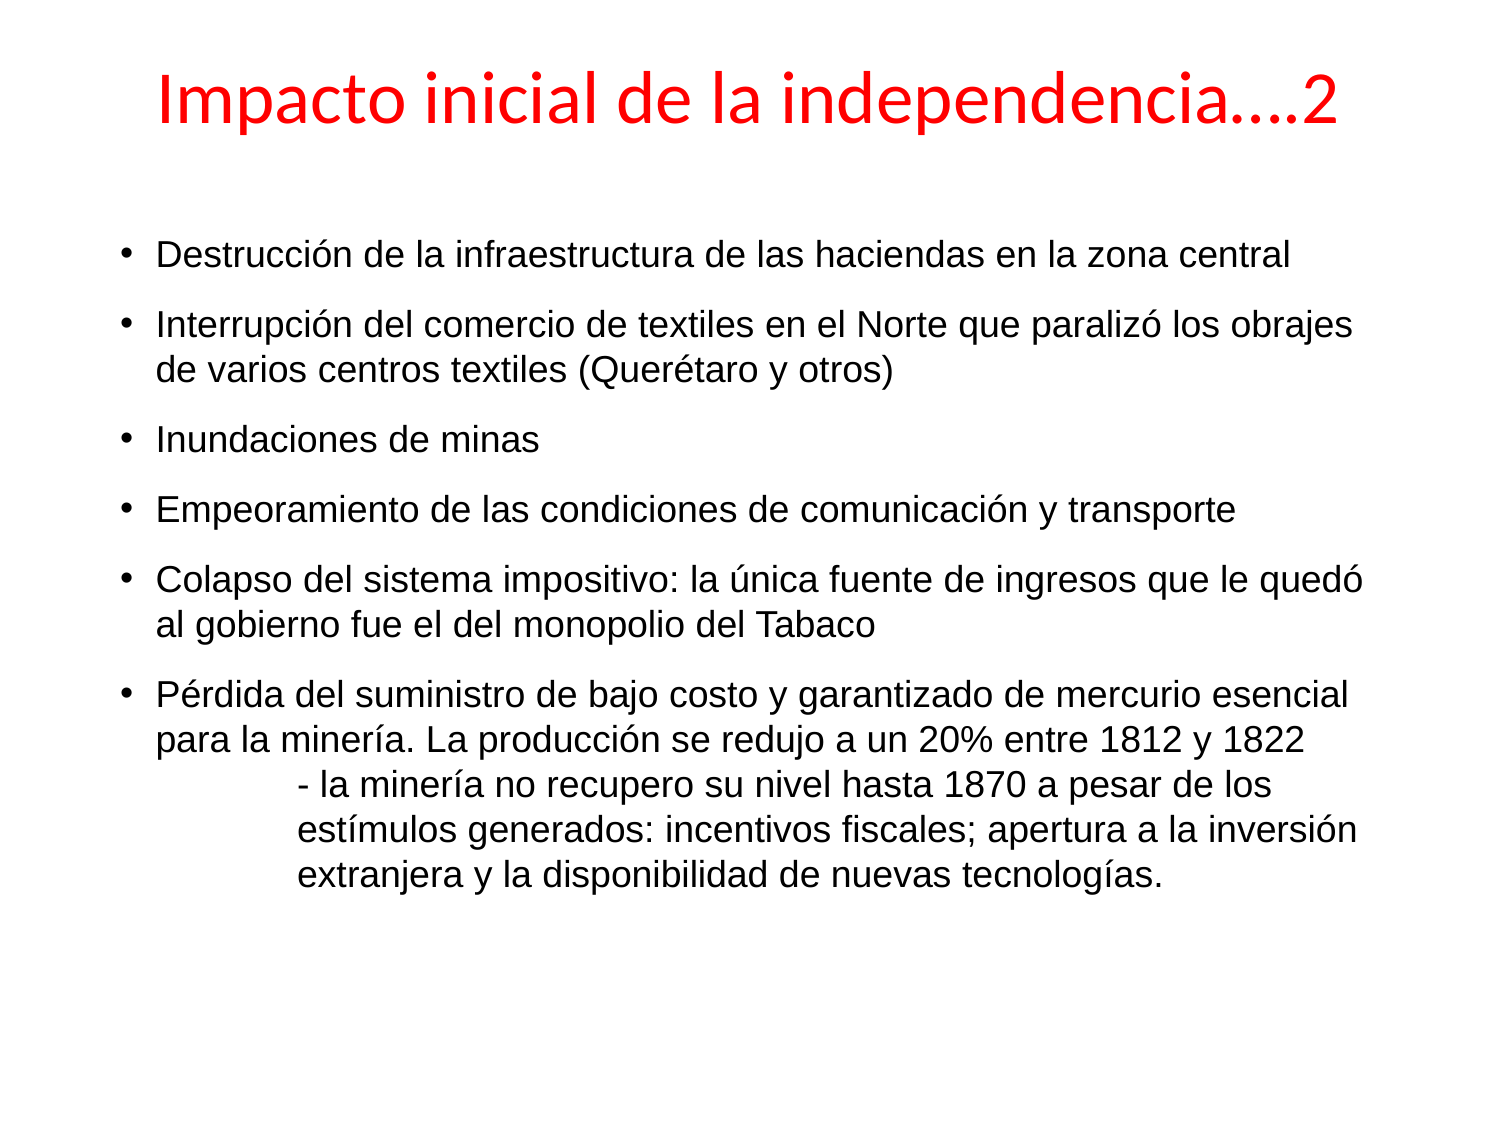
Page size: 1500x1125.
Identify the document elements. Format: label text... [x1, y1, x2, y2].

title Impacto inicial de la independencia….2 [81, 0, 1433, 188]
text_box Destrucción de la infraestructura de las haciendas en la zona central Interrupción del comercio de textiles en el Norte que paralizó los obrajes de varios centros textiles (Querétaro y otros) Inundaciones de minas Empeoramiento de las condiciones de comunicación y transporte Colapso del sistema impositivo: la única fuente de ingresos que le quedó al gobierno fue el del monopolio del Tabaco Pérdida del suministro de bajo costo y garantizado de mercurio esencial para la minería. La producción se redujo a un 20% entre 1812 y 1822 - la minería no recupero su nivel hasta 1870 a pesar de los estímulos generados: incentivos fiscales; apertura a la inversión extranjera y la disponibilidad de nuevas tecnologías. [105, 222, 1407, 903]
